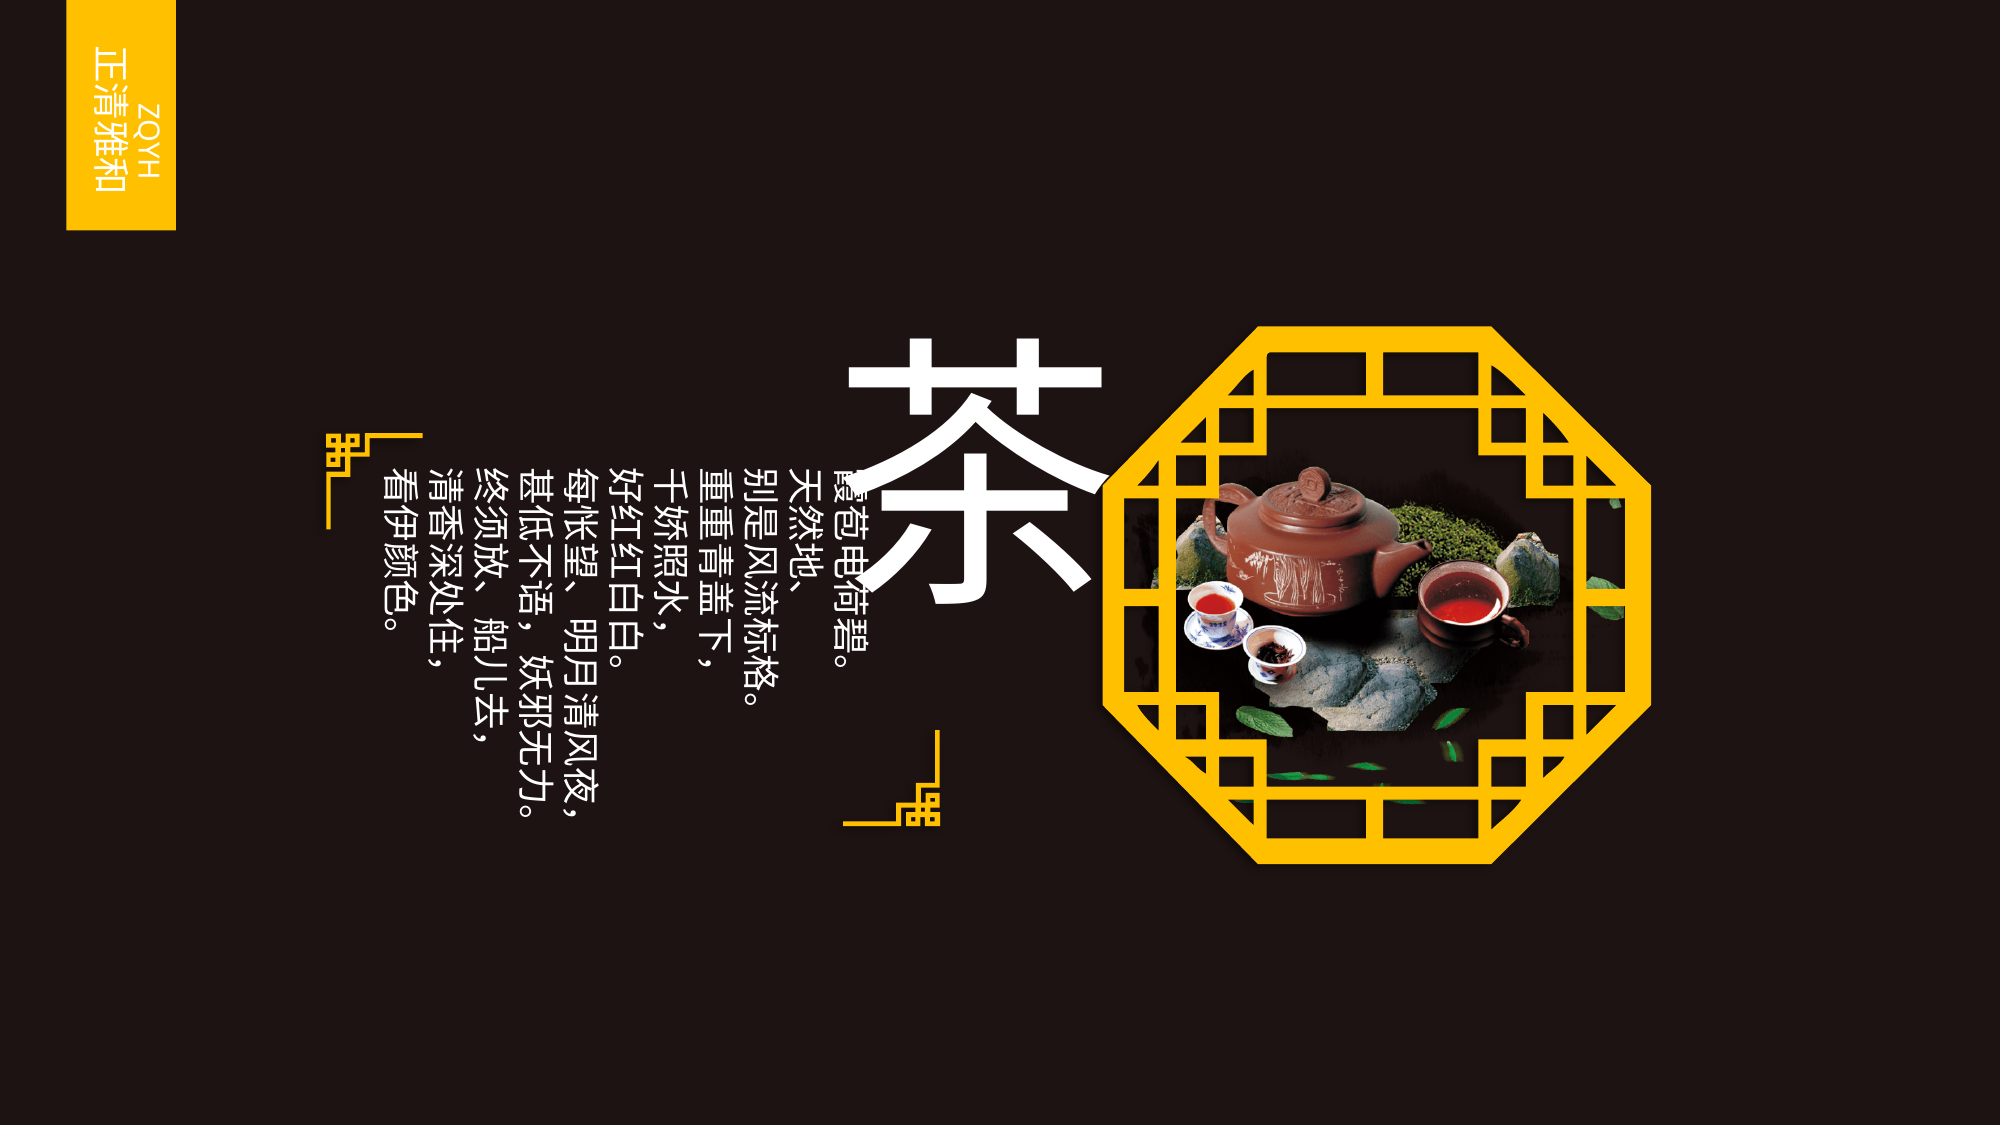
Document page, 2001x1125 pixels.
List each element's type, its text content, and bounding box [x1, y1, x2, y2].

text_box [1102, 322, 1652, 865]
text_box [843, 730, 941, 827]
text_box [326, 433, 423, 530]
text_box 正清雅和 [66, 30, 143, 212]
text_box [65, 0, 177, 231]
text_box 茶 [817, 285, 1135, 646]
text_box ZQYH [109, 88, 176, 206]
text_box 霞苞电荷碧。 天然地、 别是风流标格。 重重青盖下， 千娇照水， 好红红白白。 每怅望、明月清风夜， 甚低不语，妖邪无力。 终须放、船儿去， 清香深处住， 看伊颜色。 [351, 452, 882, 829]
